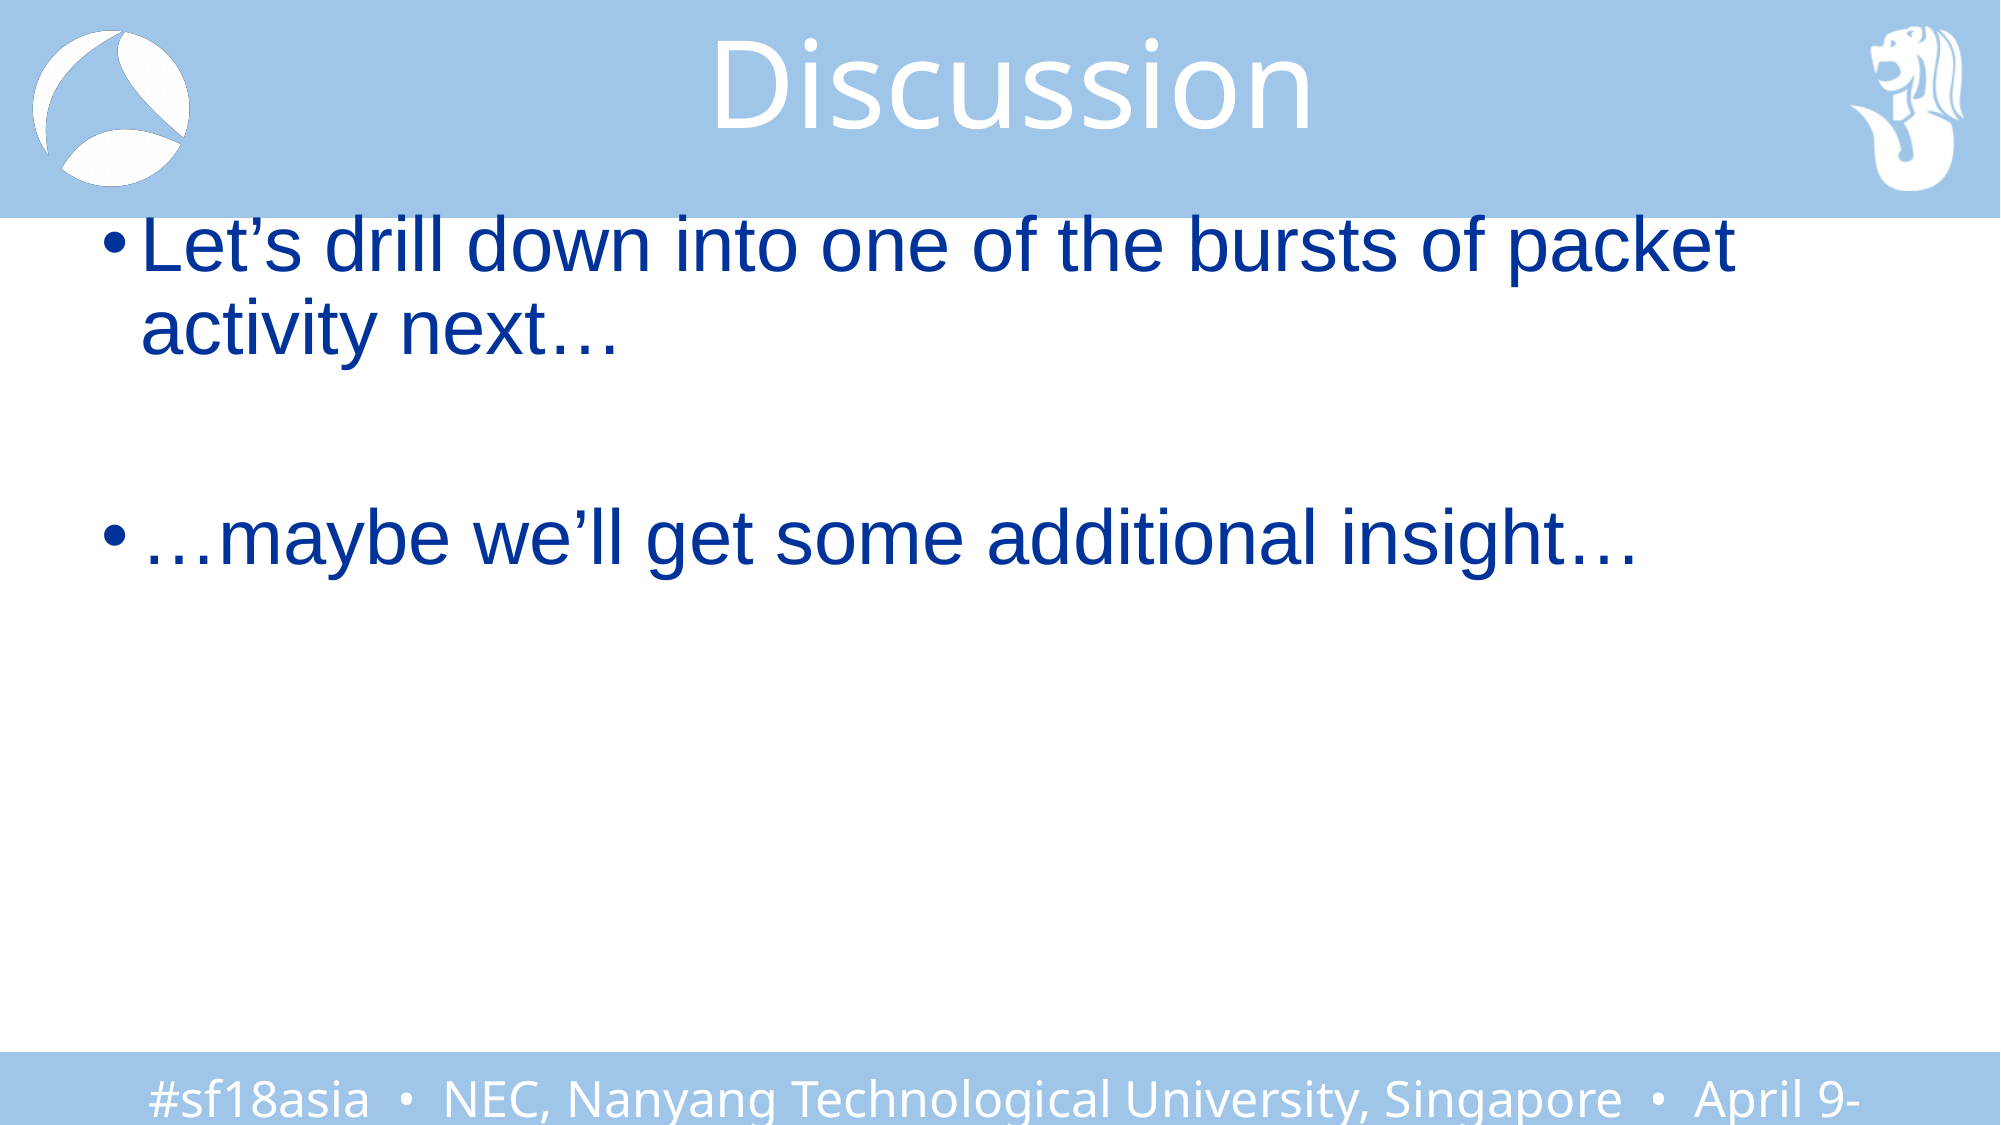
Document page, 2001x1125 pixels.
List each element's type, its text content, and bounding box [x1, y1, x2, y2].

picture [32, 155, 190, 187]
list Let’s drill down into one of the bursts of packet activity next… …maybe we’ll get some additional insight… [86, 188, 1914, 1051]
picture [1849, 155, 1964, 191]
title Discussion [31, 24, 1994, 155]
